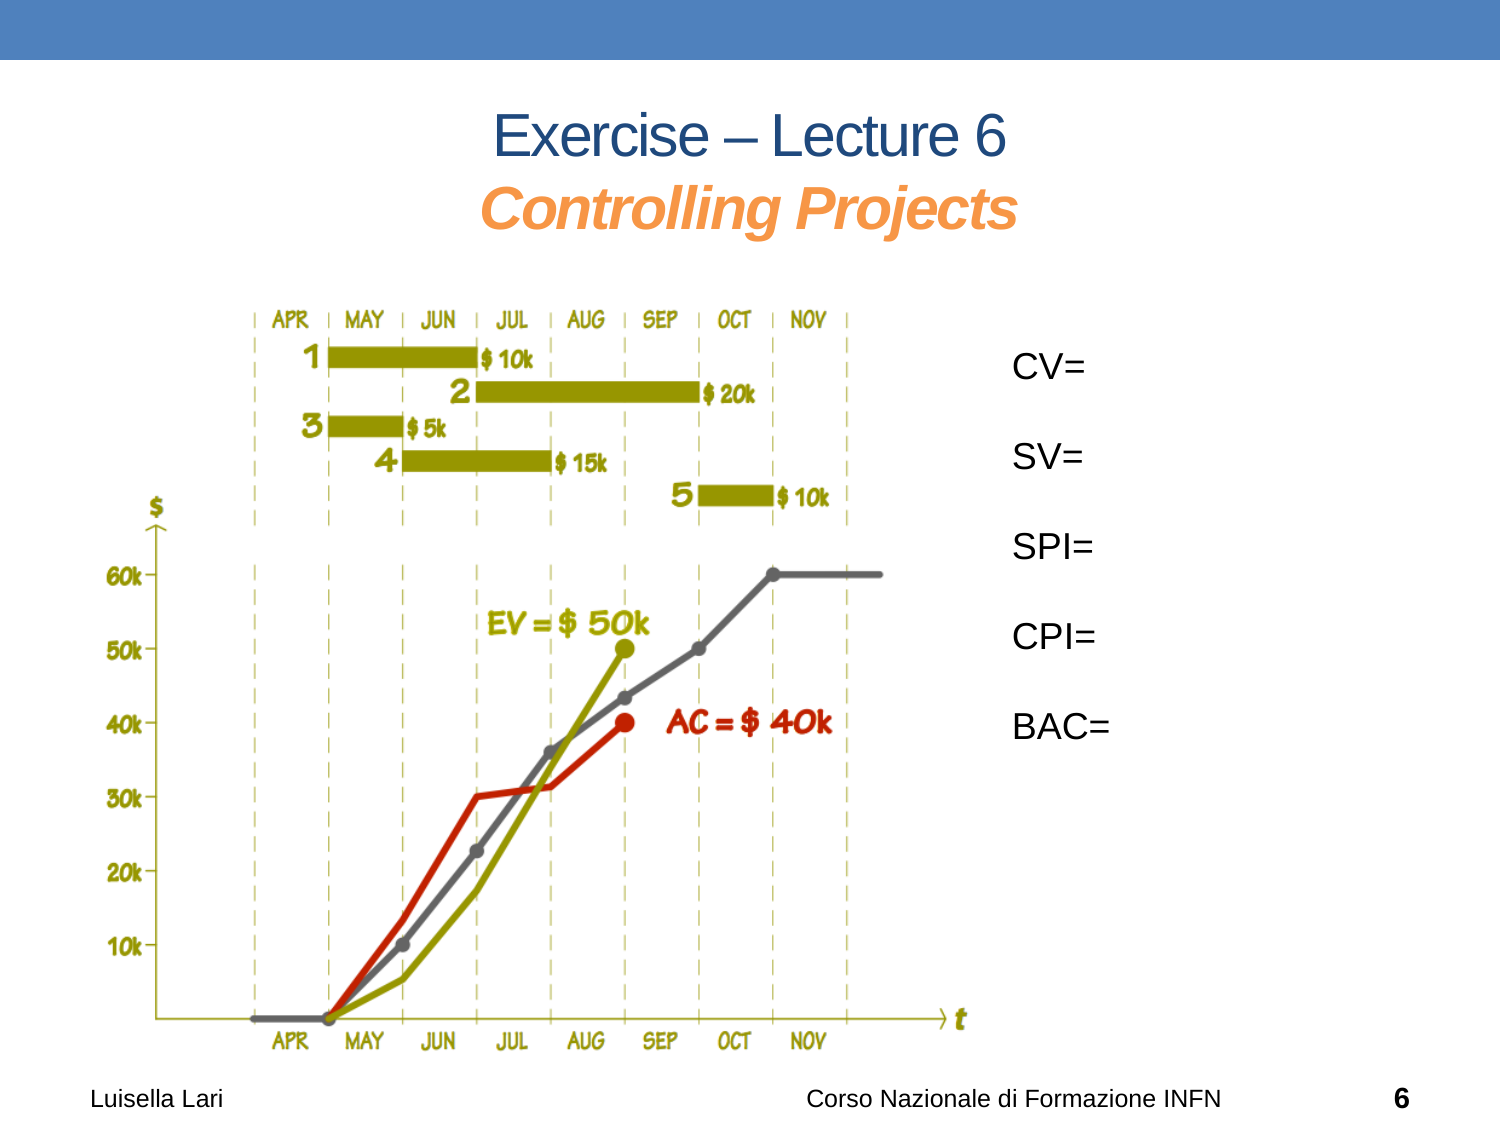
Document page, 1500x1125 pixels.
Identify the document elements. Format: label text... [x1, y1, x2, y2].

slide_number 6 [1250, 1070, 1425, 1125]
slide_number Luisella Lari [75, 1070, 550, 1125]
text_box CV= SV= SPI= CPI= BAC= [997, 334, 1319, 755]
title Exercise – Lecture 6 Controlling Projects [75, 87, 1425, 250]
picture [101, 292, 985, 1059]
footer Corso Nazionale di Formazione INFN [562, 1070, 1238, 1125]
